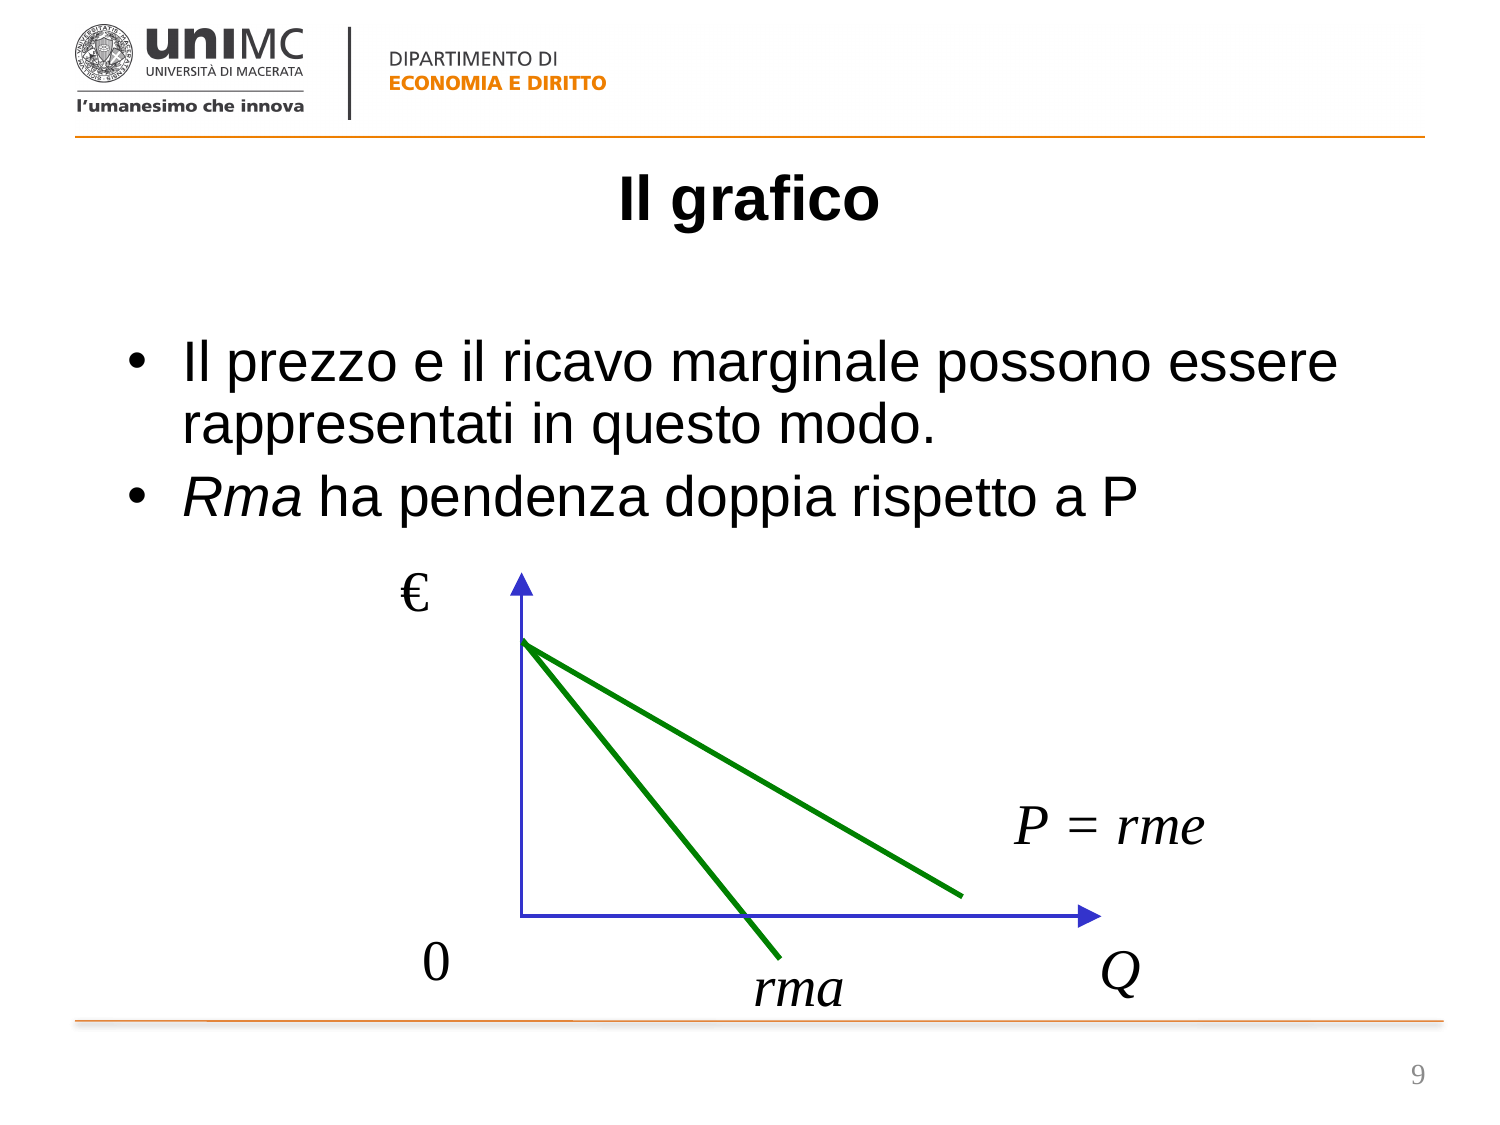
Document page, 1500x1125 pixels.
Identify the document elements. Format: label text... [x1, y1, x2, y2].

picture [75, 24, 1425, 138]
slide_number 9 [1091, 1042, 1442, 1103]
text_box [349, 549, 1276, 1033]
list Il prezzo e il ricavo marginale possono essere rappresentati in questo modo. Rma ha pendenza doppia rispetto a P [112, 324, 1400, 538]
title Il grafico [75, 149, 1425, 241]
